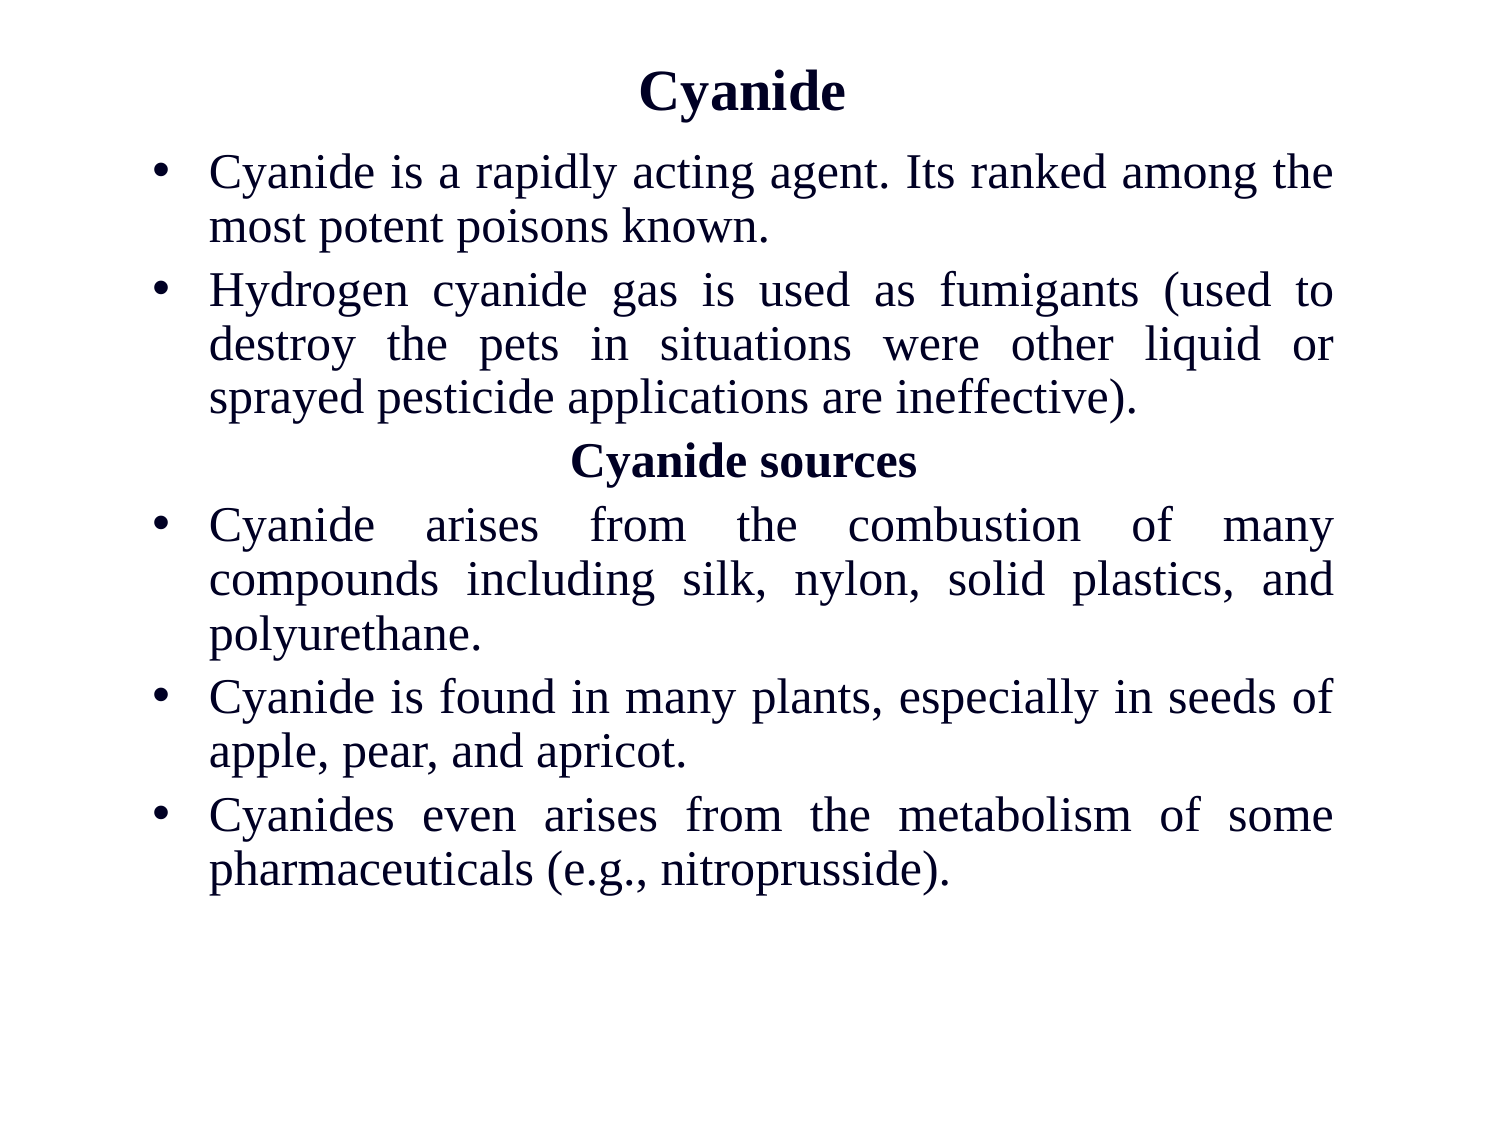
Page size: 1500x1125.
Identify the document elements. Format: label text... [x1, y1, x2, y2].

list Cyanide is a rapidly acting agent. Its ranked among the most potent poisons known. Hydrogen cyanide gas is used as fumigants (used to destroy the pets in situations were other liquid or sprayed pesticide applications are ineffective). Cyanide sources Cyanide arises from the combustion of many compounds including silk, nylon, solid plastics, and polyurethane. Cyanide is found in many plants, especially in seeds of apple, pear, and apricot. Cyanides even arises from the metabolism of some pharmaceuticals (e.g., nitroprusside). [137, 137, 1350, 1005]
title Cyanide [75, 24, 1425, 150]
